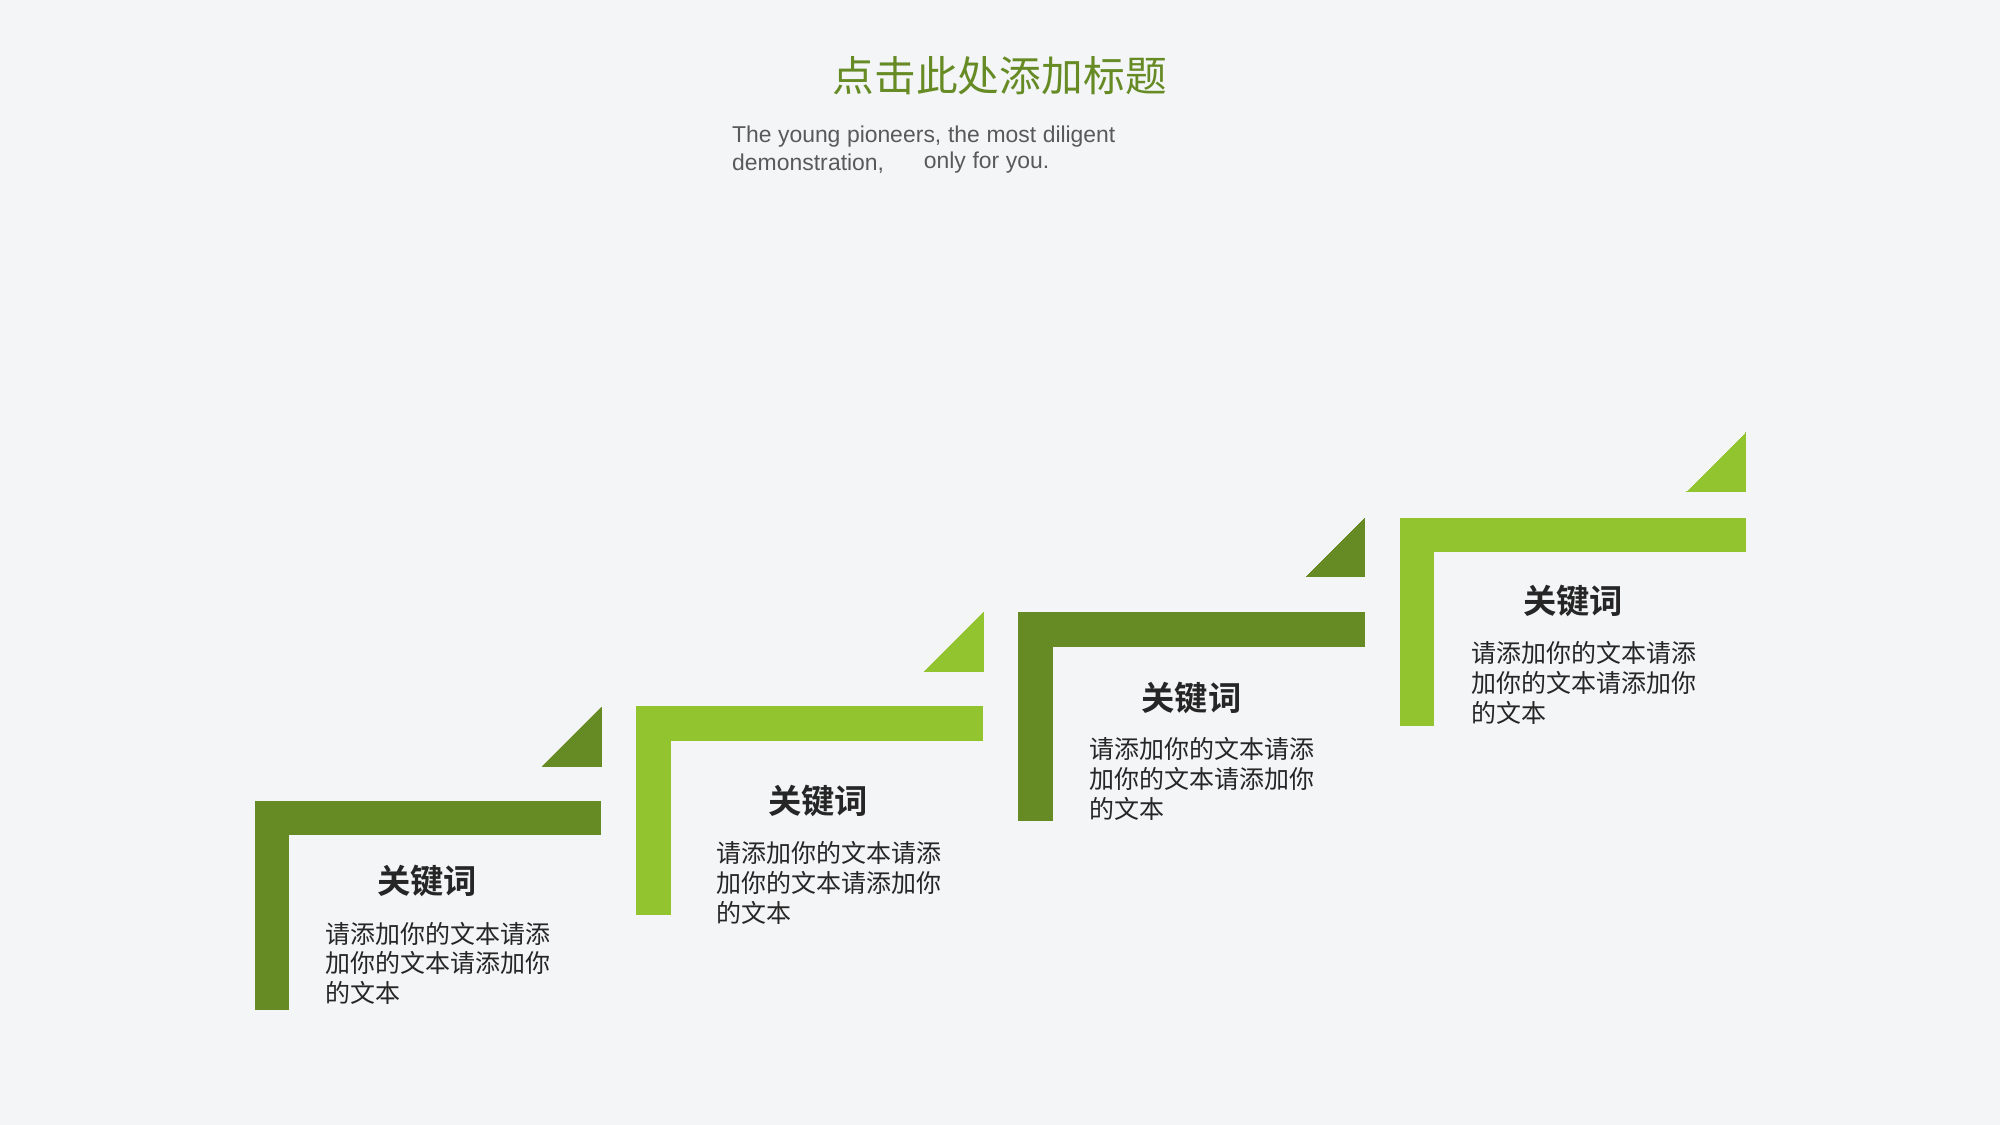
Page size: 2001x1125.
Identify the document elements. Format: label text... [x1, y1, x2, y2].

text_box [636, 706, 983, 779]
text_box 请添加你的文本请添加你的文本请添加你的文本 [1471, 637, 1699, 728]
text_box 关键词 [1381, 580, 1765, 621]
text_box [717, 42, 1283, 182]
text_box 请添加你的文本请添加你的文本请添加你的文本 [1090, 733, 1318, 824]
text_box [1018, 717, 1053, 821]
text_box 关键词 [626, 779, 1010, 820]
text_box [1306, 518, 1365, 577]
text_box [1018, 612, 1365, 676]
text_box [1400, 518, 1746, 580]
text_box [1400, 621, 1434, 726]
text_box [1686, 432, 1746, 492]
text_box [255, 801, 601, 860]
text_box 关键词 [235, 860, 619, 901]
text_box [636, 820, 671, 915]
text_box [255, 901, 289, 1010]
text_box 请添加你的文本请添加你的文本请添加你的文本 [325, 918, 553, 1008]
text_box 请添加你的文本请添加你的文本请添加你的文本 [716, 837, 944, 928]
text_box [924, 612, 984, 672]
text_box [542, 707, 602, 767]
text_box 关键词 [999, 676, 1384, 717]
